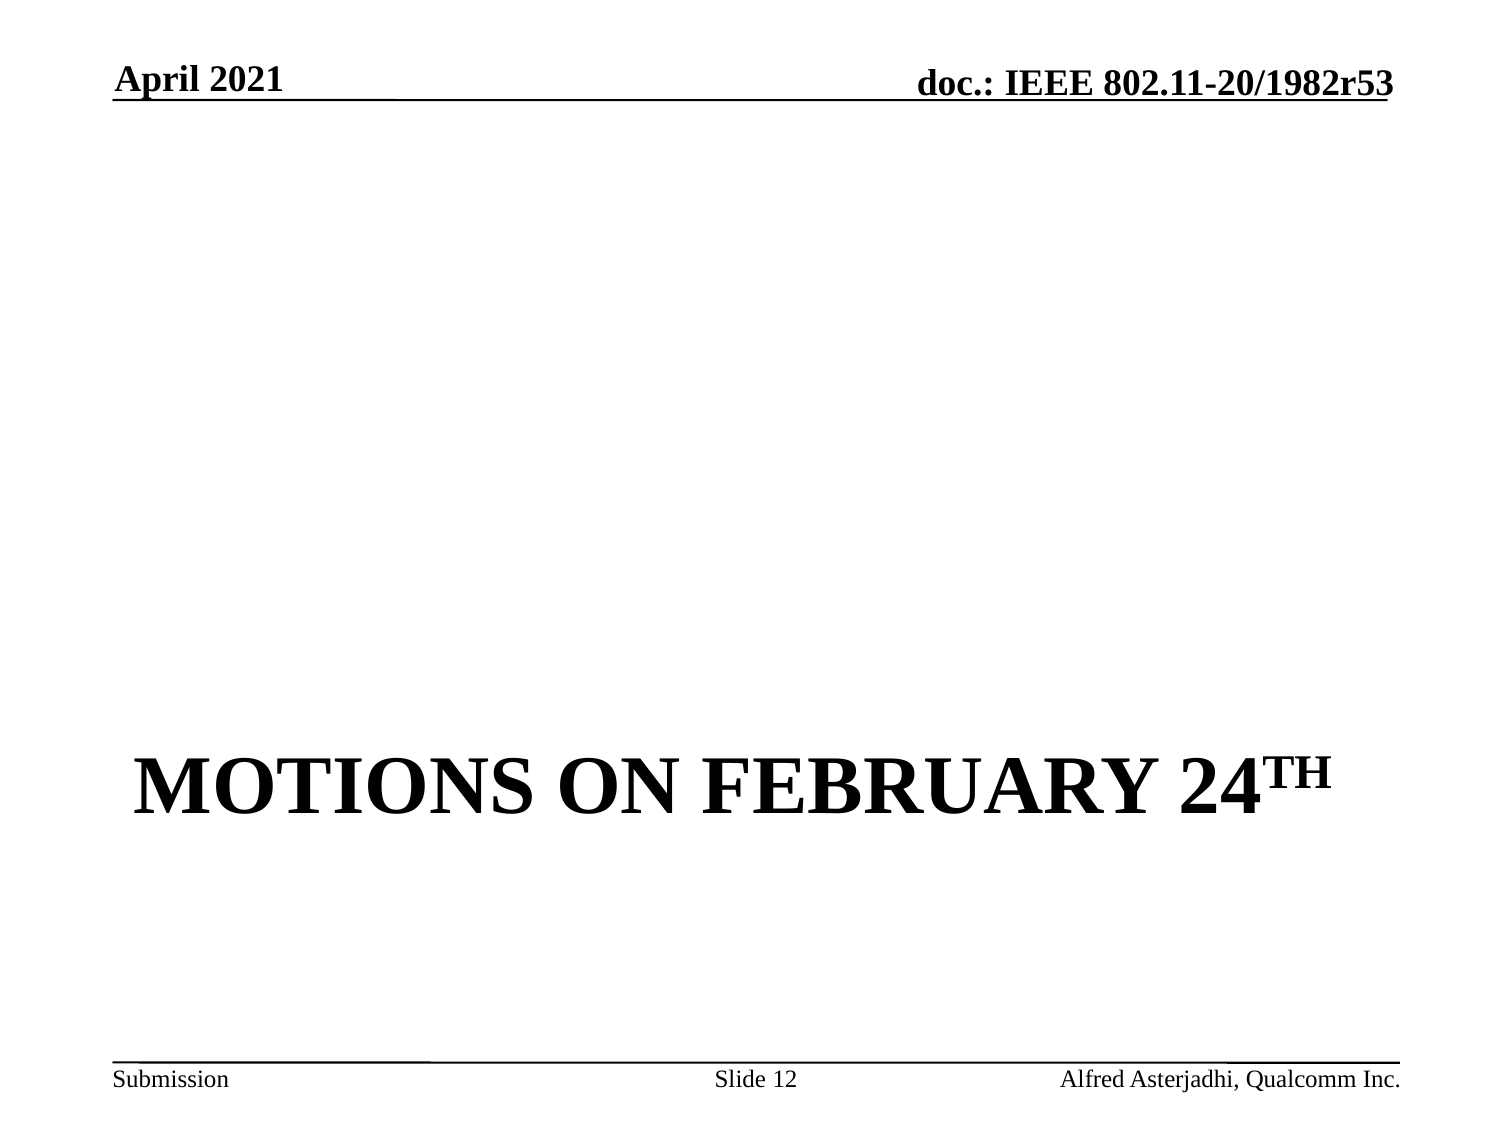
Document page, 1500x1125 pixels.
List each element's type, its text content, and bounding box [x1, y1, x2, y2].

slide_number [114, 54, 423, 100]
footer Alfred Asterjadhi, Qualcomm Inc. [878, 1061, 1402, 1093]
title Motions on FEBRUARY 24th [118, 722, 1394, 947]
slide_number Slide 12 [712, 1061, 800, 1123]
